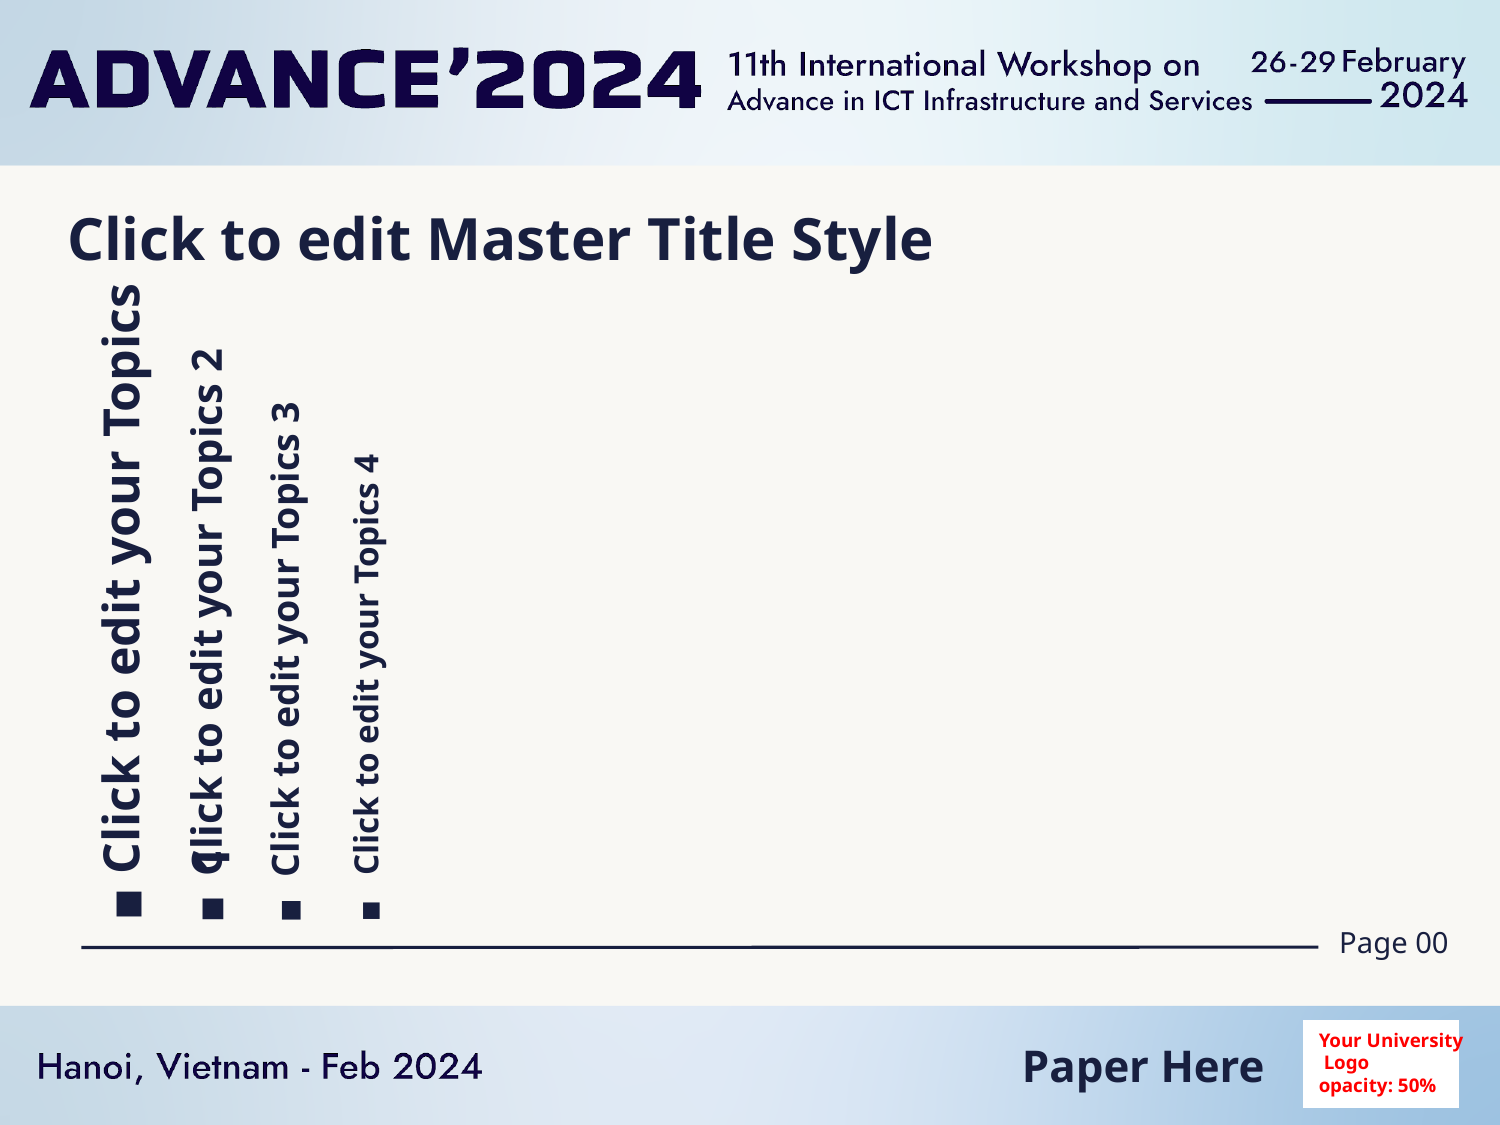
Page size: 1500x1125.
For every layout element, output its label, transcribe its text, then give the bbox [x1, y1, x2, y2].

picture [0, 0, 1500, 1125]
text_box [1303, 1020, 1479, 1107]
text_box Click to edit your Topics 2 [147, 264, 238, 939]
text_box Click to edit your Topics 3 [231, 265, 314, 940]
text_box Click to edit your Topics 4 [317, 264, 393, 938]
text_box Click to edit Master Title Style [52, 194, 1362, 280]
text_box Click to edit your Topics 1 [51, 262, 247, 937]
text_box Page 00 [1324, 917, 1485, 968]
text_box Paper Here [520, 1030, 1280, 1099]
